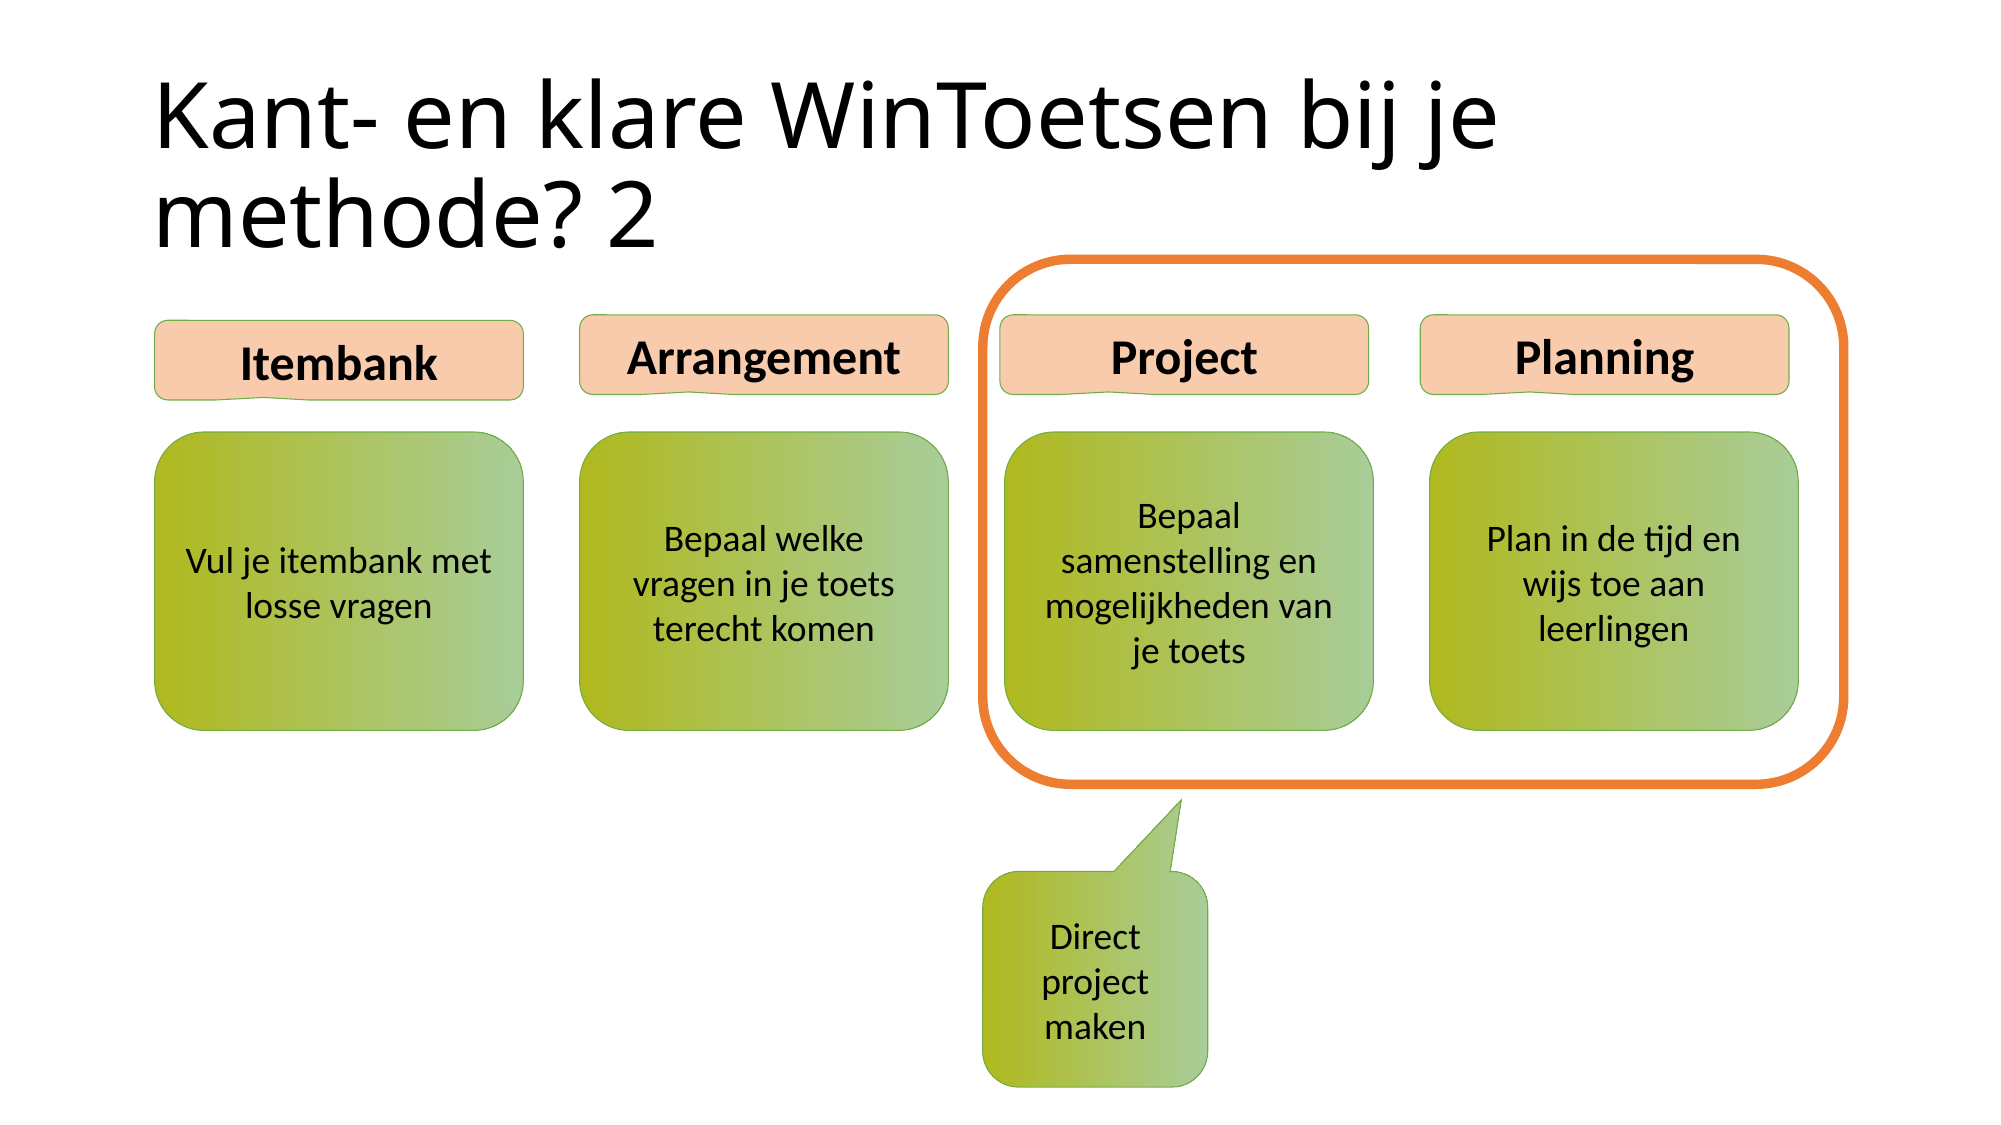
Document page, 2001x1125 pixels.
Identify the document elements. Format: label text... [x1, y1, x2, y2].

text_box [981, 258, 1845, 786]
text_box Vul je itembank met losse vragen [154, 431, 524, 731]
title Kant- en klare WinToetsen bij je methode? 2 [137, 59, 1863, 278]
text_box Direct project maken [982, 798, 1209, 1088]
text_box Arrangement [578, 314, 949, 396]
text_box Itembank [153, 319, 524, 401]
text_box Bepaal welke vragen in je toets terecht komen [579, 431, 949, 731]
